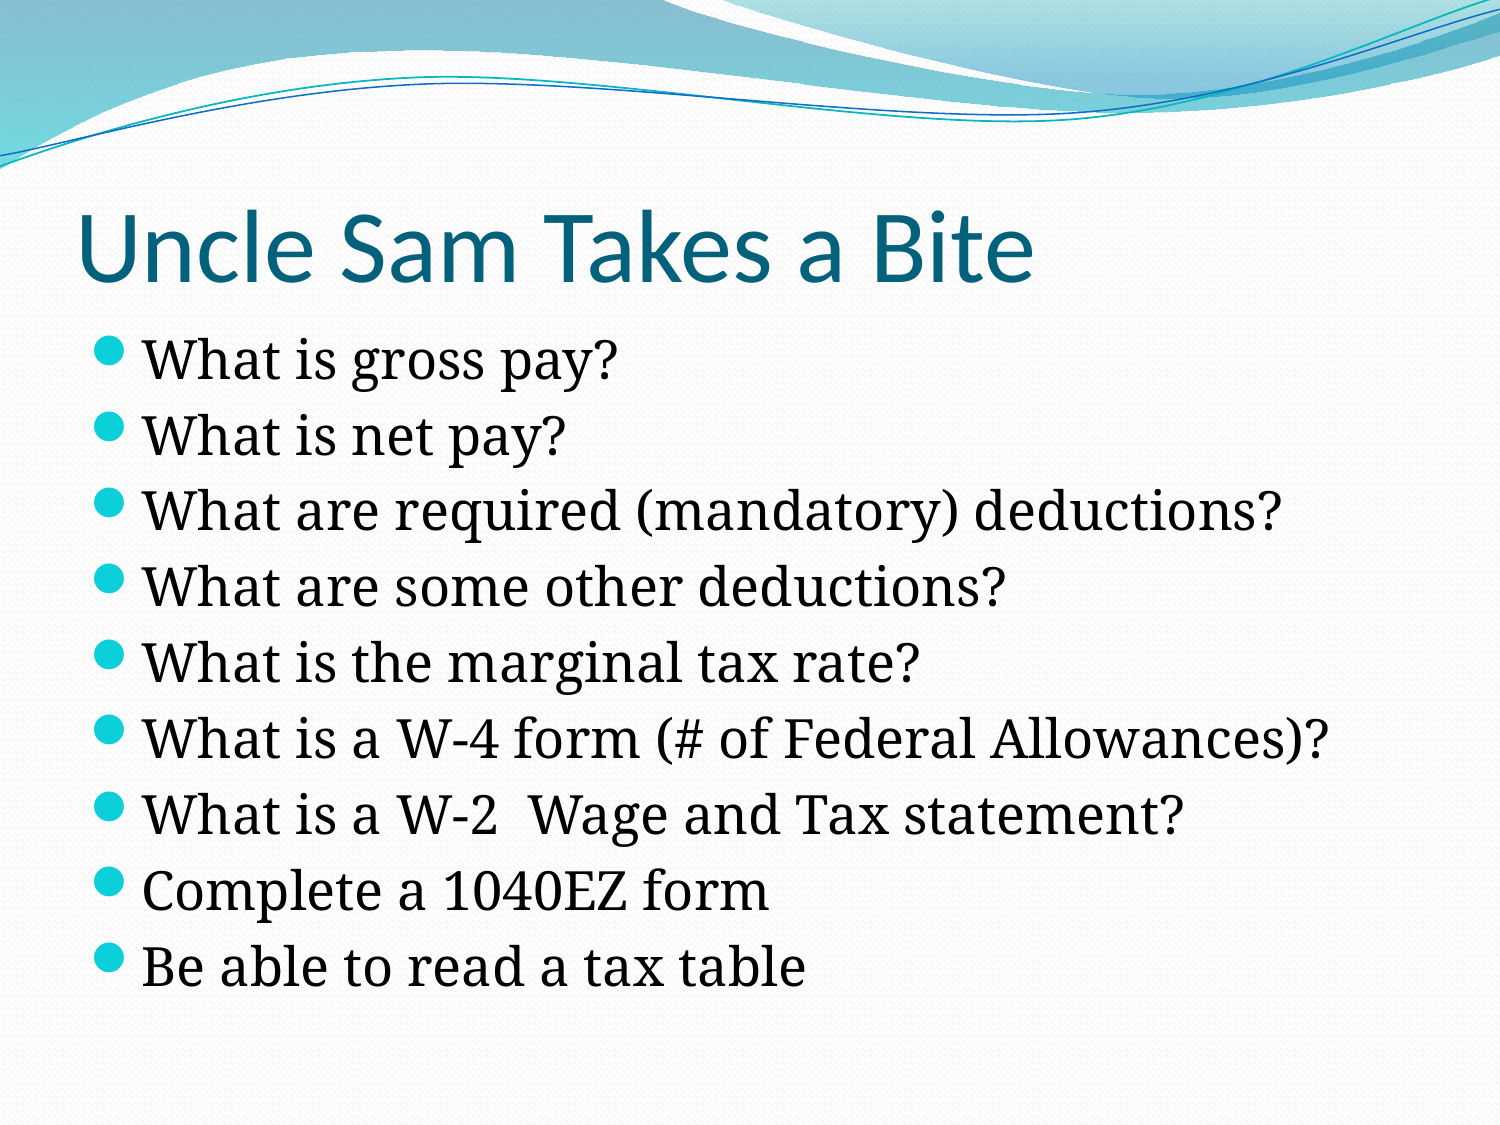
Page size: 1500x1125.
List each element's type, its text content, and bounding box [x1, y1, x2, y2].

title Uncle Sam Takes a Bite [75, 115, 1425, 303]
list What is gross pay? What is net pay? What are required (mandatory) deductions? What are some other deductions? What is the marginal tax rate? What is a W-4 form (# of Federal Allowances)? What is a W-2 Wage and Tax statement? Complete a 1040EZ form Be able to read a tax table [75, 317, 1425, 1038]
